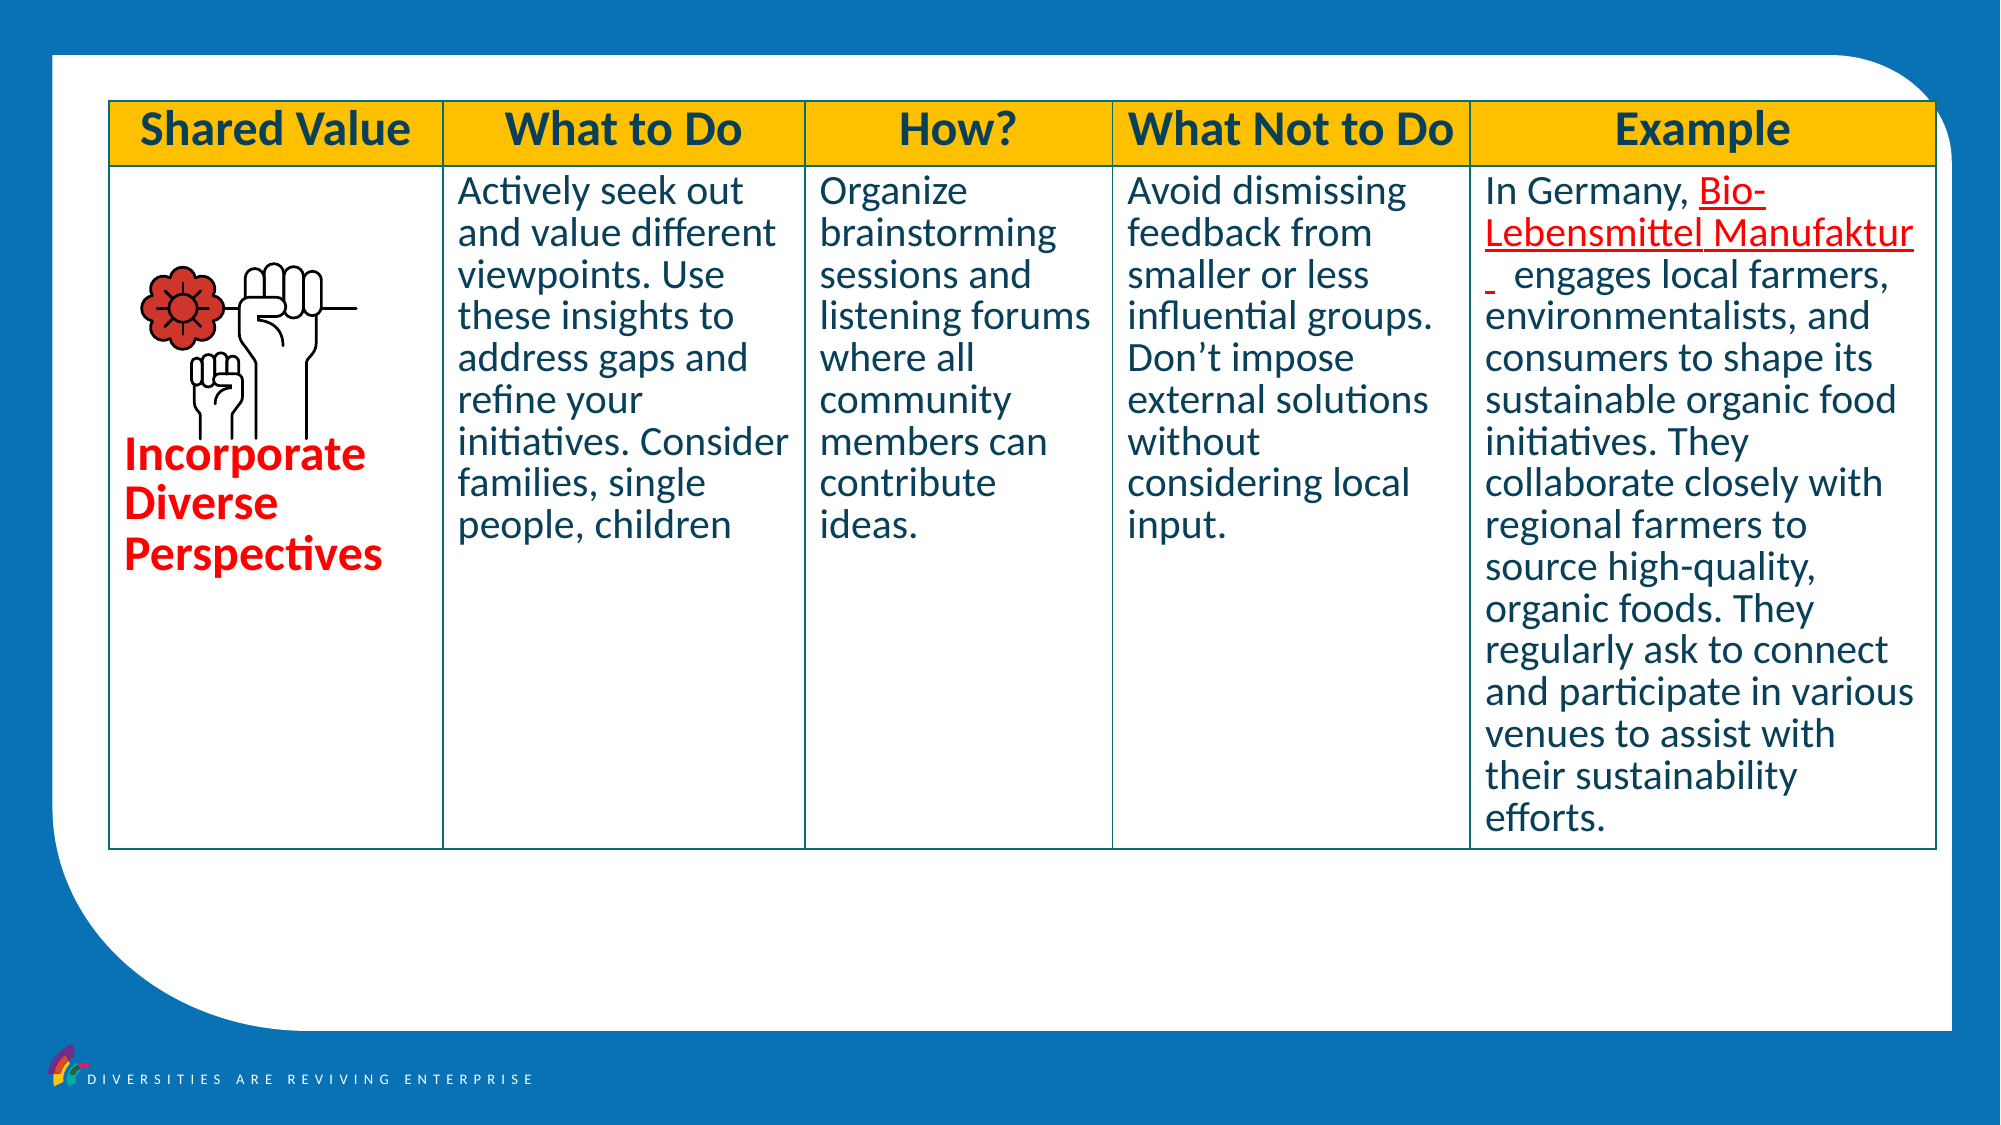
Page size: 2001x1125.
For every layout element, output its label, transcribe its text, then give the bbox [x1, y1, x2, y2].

table_cell Actively seek out and value different viewpoints. Use these insights to address gaps and refine your initiatives. Consider families, single people, children [444, 167, 804, 848]
table_cell Incorporate Diverse Perspectives [110, 167, 442, 848]
table_cell Avoid dismissing feedback from smaller or less influential groups. Don’t impose external solutions without considering local input. [1113, 167, 1469, 848]
table_cell In Germany, Bio-Lebensmittel Manufaktur engages local farmers, environmentalists, and consumers to shape its sustainable organic food initiatives. They collaborate closely with regional farmers to source high-quality, organic foods. They regularly ask to connect and participate in various venues to assist with their sustainability efforts. [1471, 167, 1935, 848]
table_header How? [806, 102, 1112, 165]
table_cell Organize brainstorming sessions and listening forums where all community members can contribute ideas. [806, 167, 1112, 848]
table_header Shared Value [110, 102, 442, 165]
table_header What Not to Do [1113, 102, 1469, 165]
table_header Example [1471, 102, 1935, 165]
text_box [141, 263, 357, 440]
table_header What to Do [444, 102, 804, 165]
